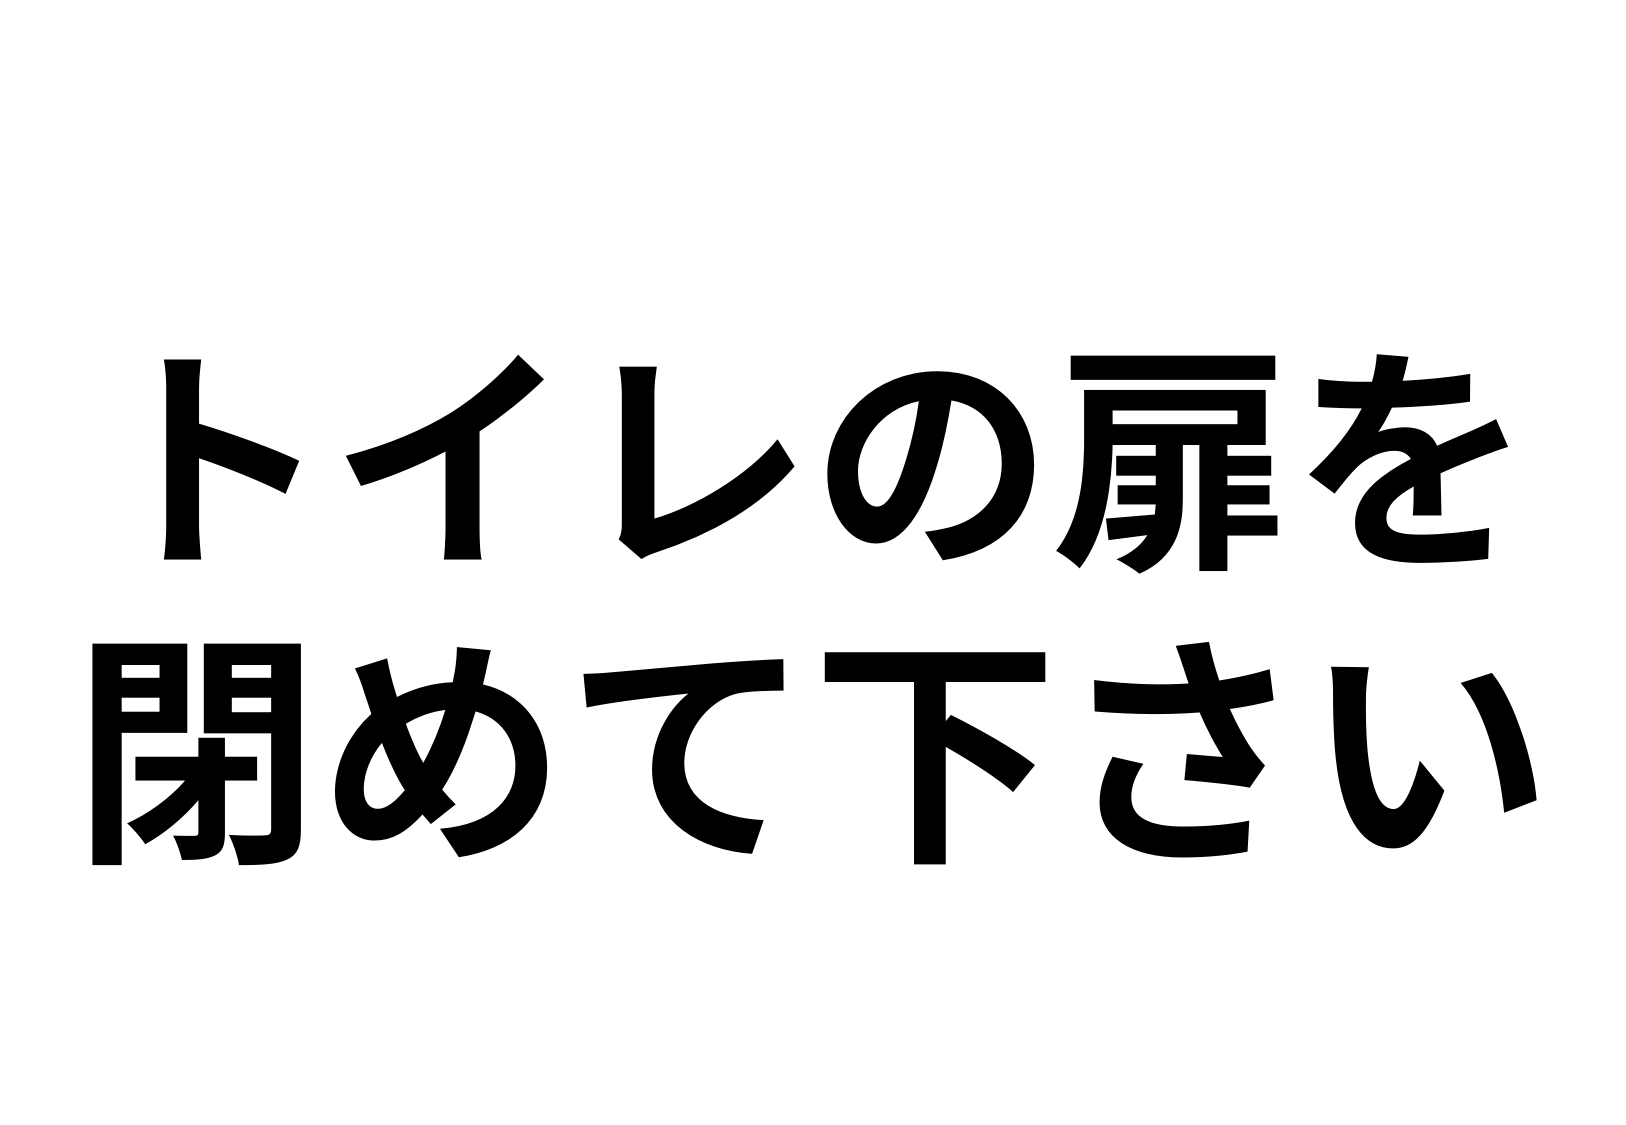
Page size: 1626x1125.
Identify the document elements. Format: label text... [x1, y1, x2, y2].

text_box トイレの扉を 閉めて下さい [0, 302, 1625, 901]
